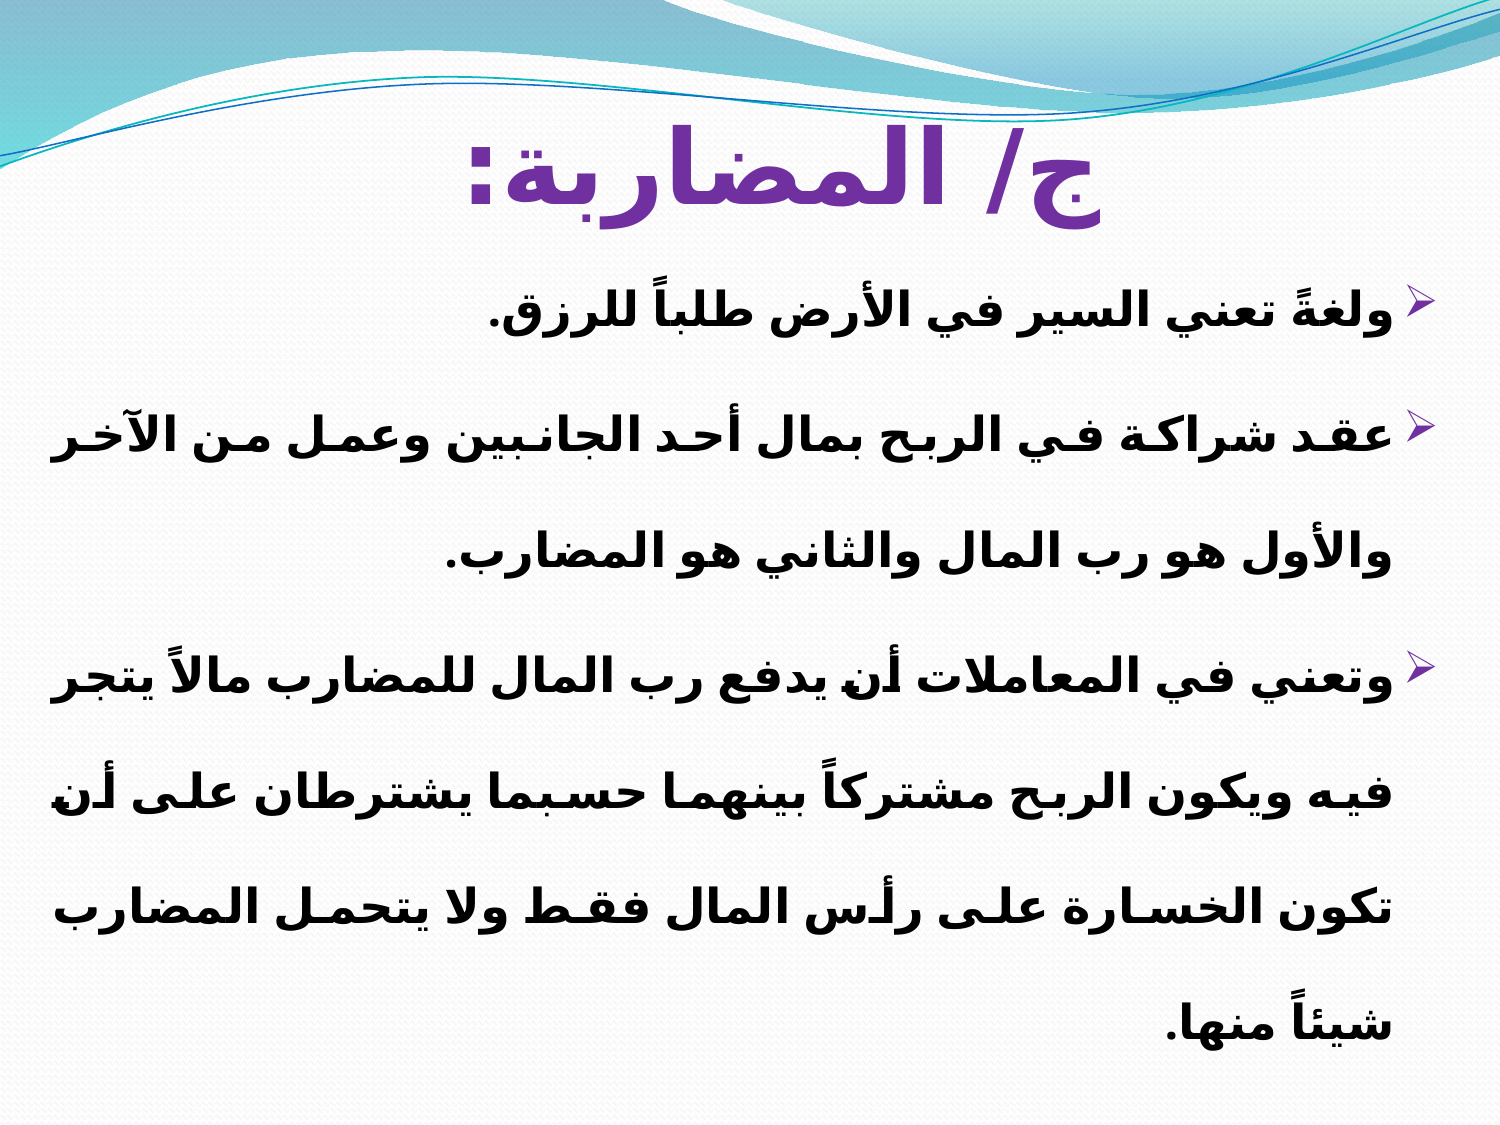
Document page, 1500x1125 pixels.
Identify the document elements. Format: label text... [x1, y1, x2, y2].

title ج/ المضاربة: [87, 37, 1438, 212]
list ولغةً تعني السير في الأرض طلباً للرزق. عقد شراكة في الربح بمال أحد الجانبين وعمل من الآخر والأول هو رب المال والثاني هو المضارب. وتعني في المعاملات أن يدفع رب المال للمضارب مالاً يتجر فيه ويكون الربح مشتركاً بينهما حسبما يشترطان على أن تكون الخسارة على رأس المال فقط ولا يتحمل المضارب شيئاً منها. [37, 212, 1450, 1059]
